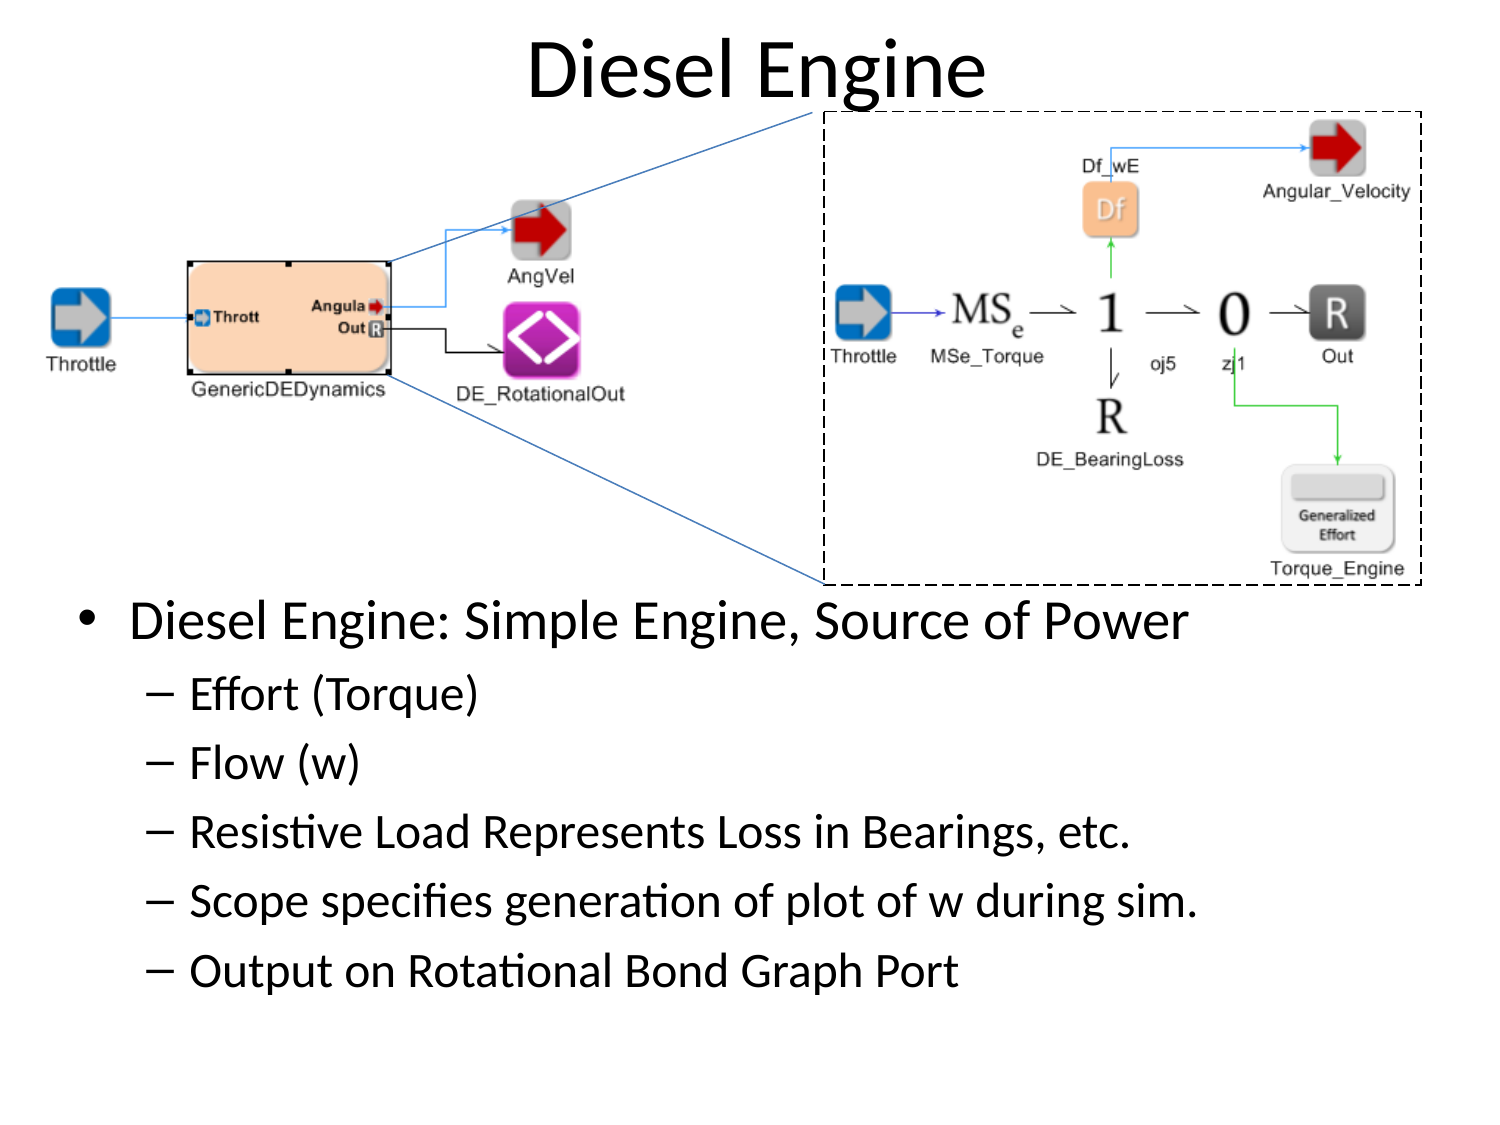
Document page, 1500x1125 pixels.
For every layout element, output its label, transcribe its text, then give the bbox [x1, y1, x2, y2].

picture [37, 187, 634, 418]
list Diesel Engine: Simple Engine, Source of Power Effort (Torque) Flow (w) Resistive Load Represents Loss in Bearings, etc. Scope specifies generation of plot of w during sim. Output on Rotational Bond Graph Port [62, 575, 1425, 1005]
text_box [387, 374, 826, 585]
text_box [387, 112, 813, 263]
title Diesel Engine [82, 4, 1433, 122]
picture [824, 112, 1421, 585]
